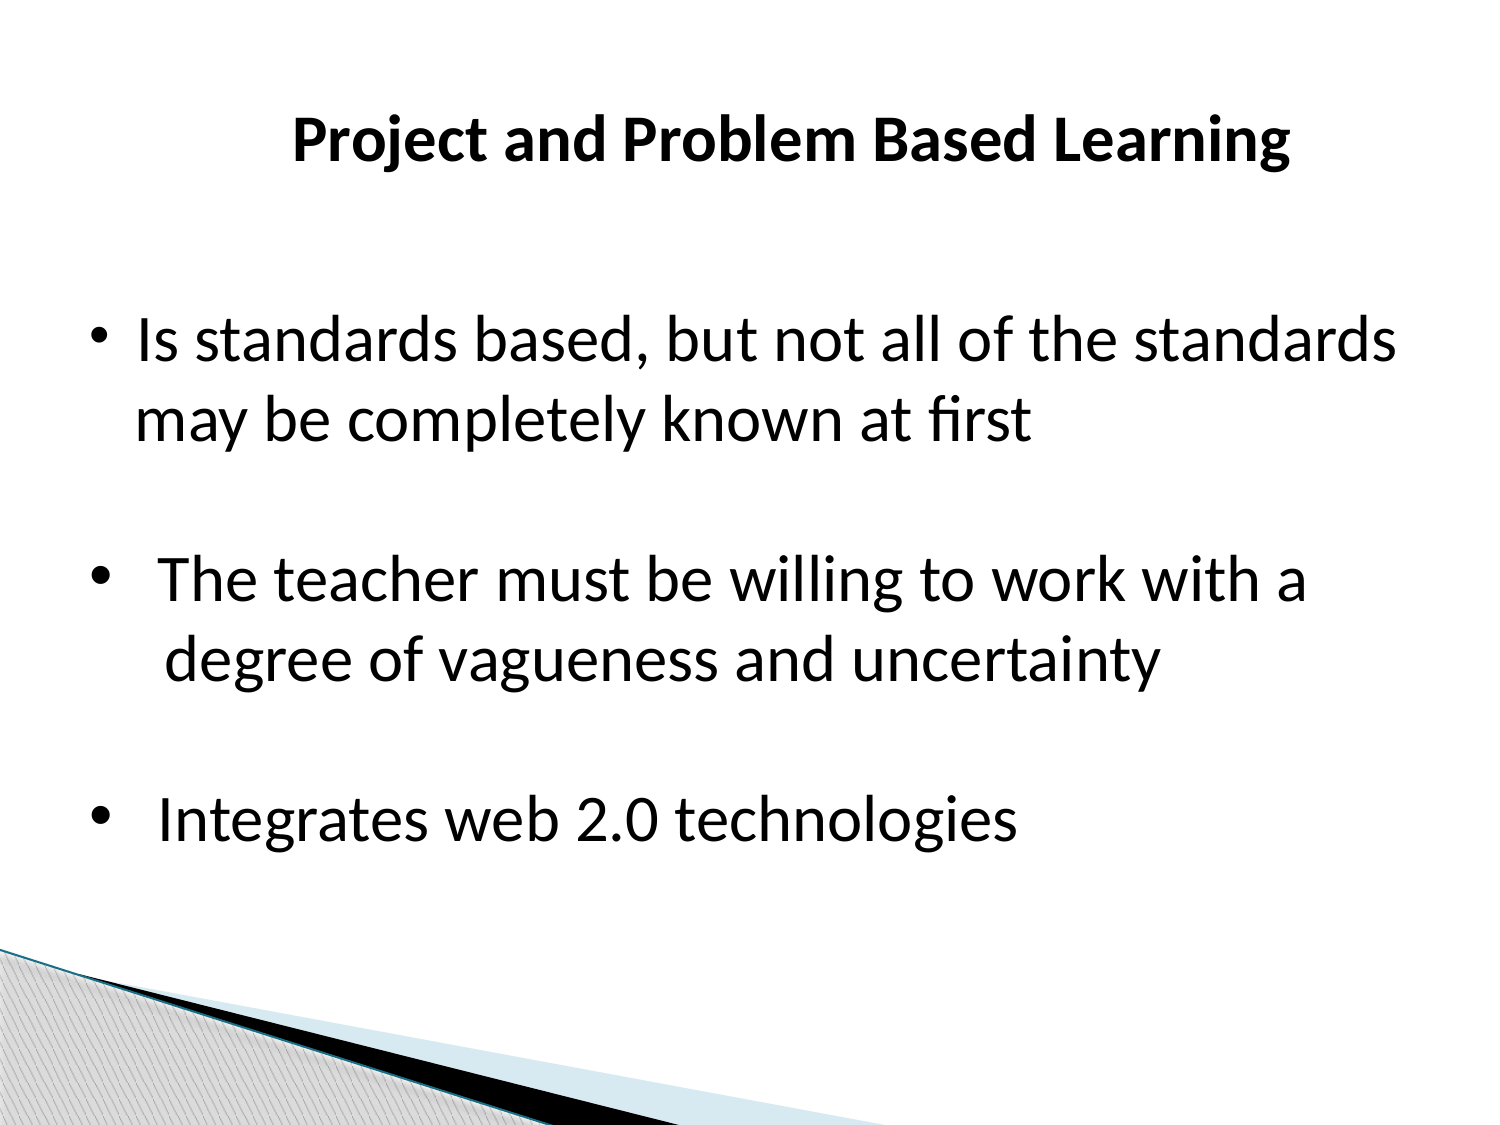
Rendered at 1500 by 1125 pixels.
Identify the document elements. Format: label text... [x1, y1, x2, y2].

text_box Is standards based, but not all of the standards may be completely known at first The teacher must be willing to work with a degree of vagueness and uncertainty Integrates web 2.0 technologies [74, 287, 1438, 862]
text_box Project and Problem Based Learning [212, 87, 1388, 183]
